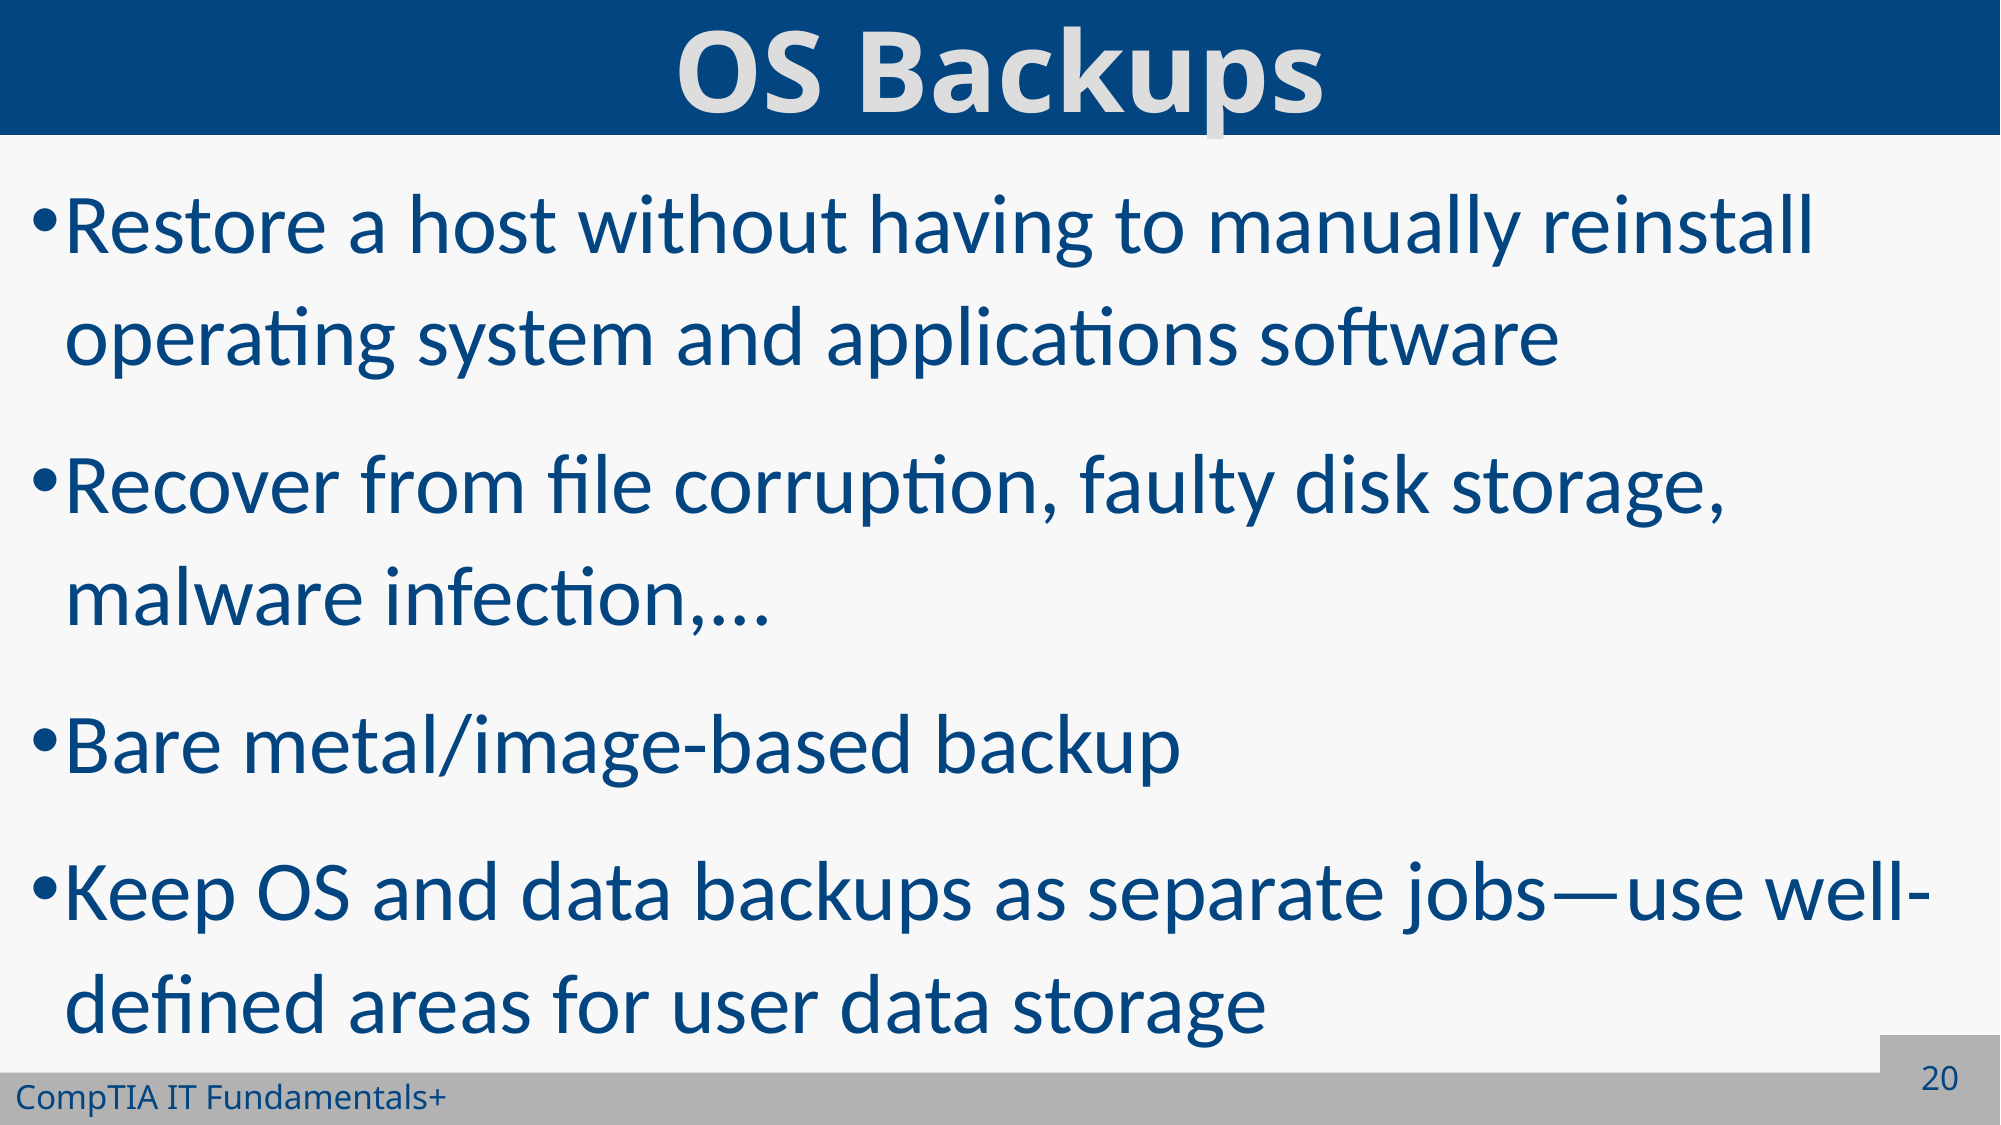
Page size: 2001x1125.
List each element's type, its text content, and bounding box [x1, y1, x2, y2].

slide_number 20 [1880, 1035, 2000, 1125]
title OS Backups [0, 0, 2000, 135]
footer CompTIA IT Fundamentals+ [0, 1072, 1880, 1125]
list Restore a host without having to manually reinstall operating system and applications software Recover from file corruption, faulty disk storage, malware infection,... Bare metal/image-based backup Keep OS and data backups as separate jobs—use well-defined areas for user data storage [15, 149, 1980, 1065]
